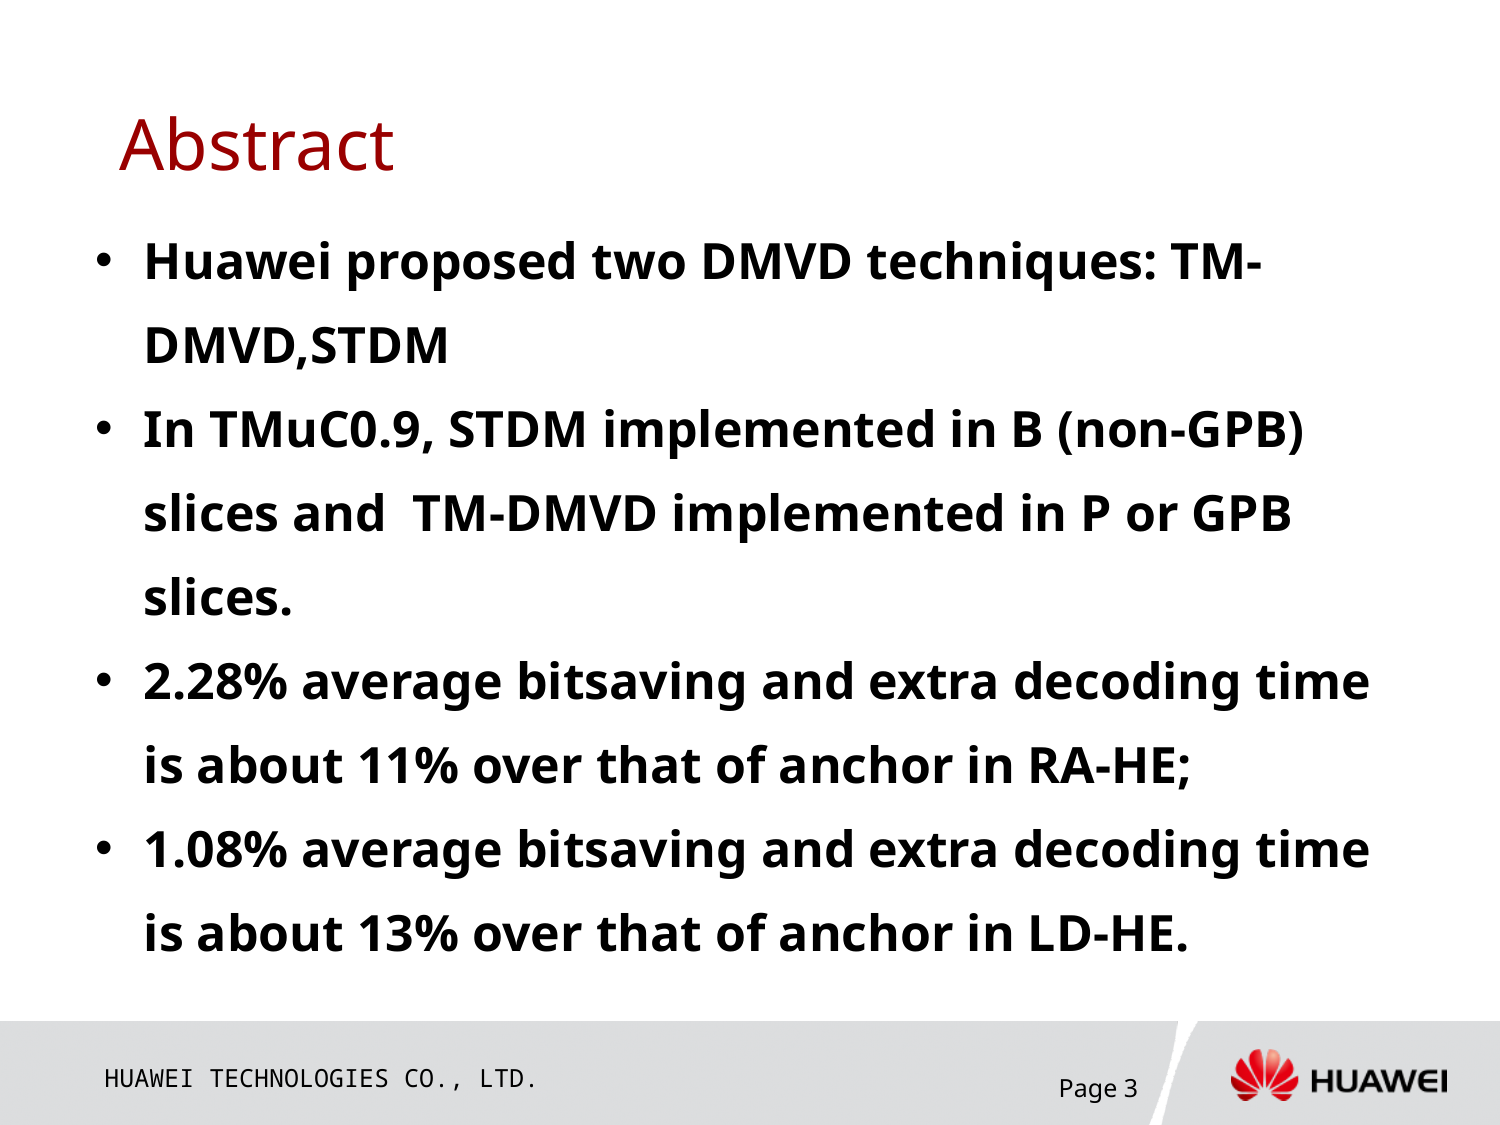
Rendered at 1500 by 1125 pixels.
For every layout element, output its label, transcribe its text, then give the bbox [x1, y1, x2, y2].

title Abstract [106, 70, 1378, 199]
picture [0, 1021, 1500, 1125]
text_box Huawei proposed two DMVD techniques: TM-DMVD,STDM In TMuC0.9, STDM implemented in B (non-GPB) slices and TM-DMVD implemented in P or GPB slices. 2.28% average bitsaving and extra decoding time is about 11% over that of anchor in RA-HE; 1.08% average bitsaving and extra decoding time is about 13% over that of anchor in LD-HE. [81, 199, 1432, 942]
